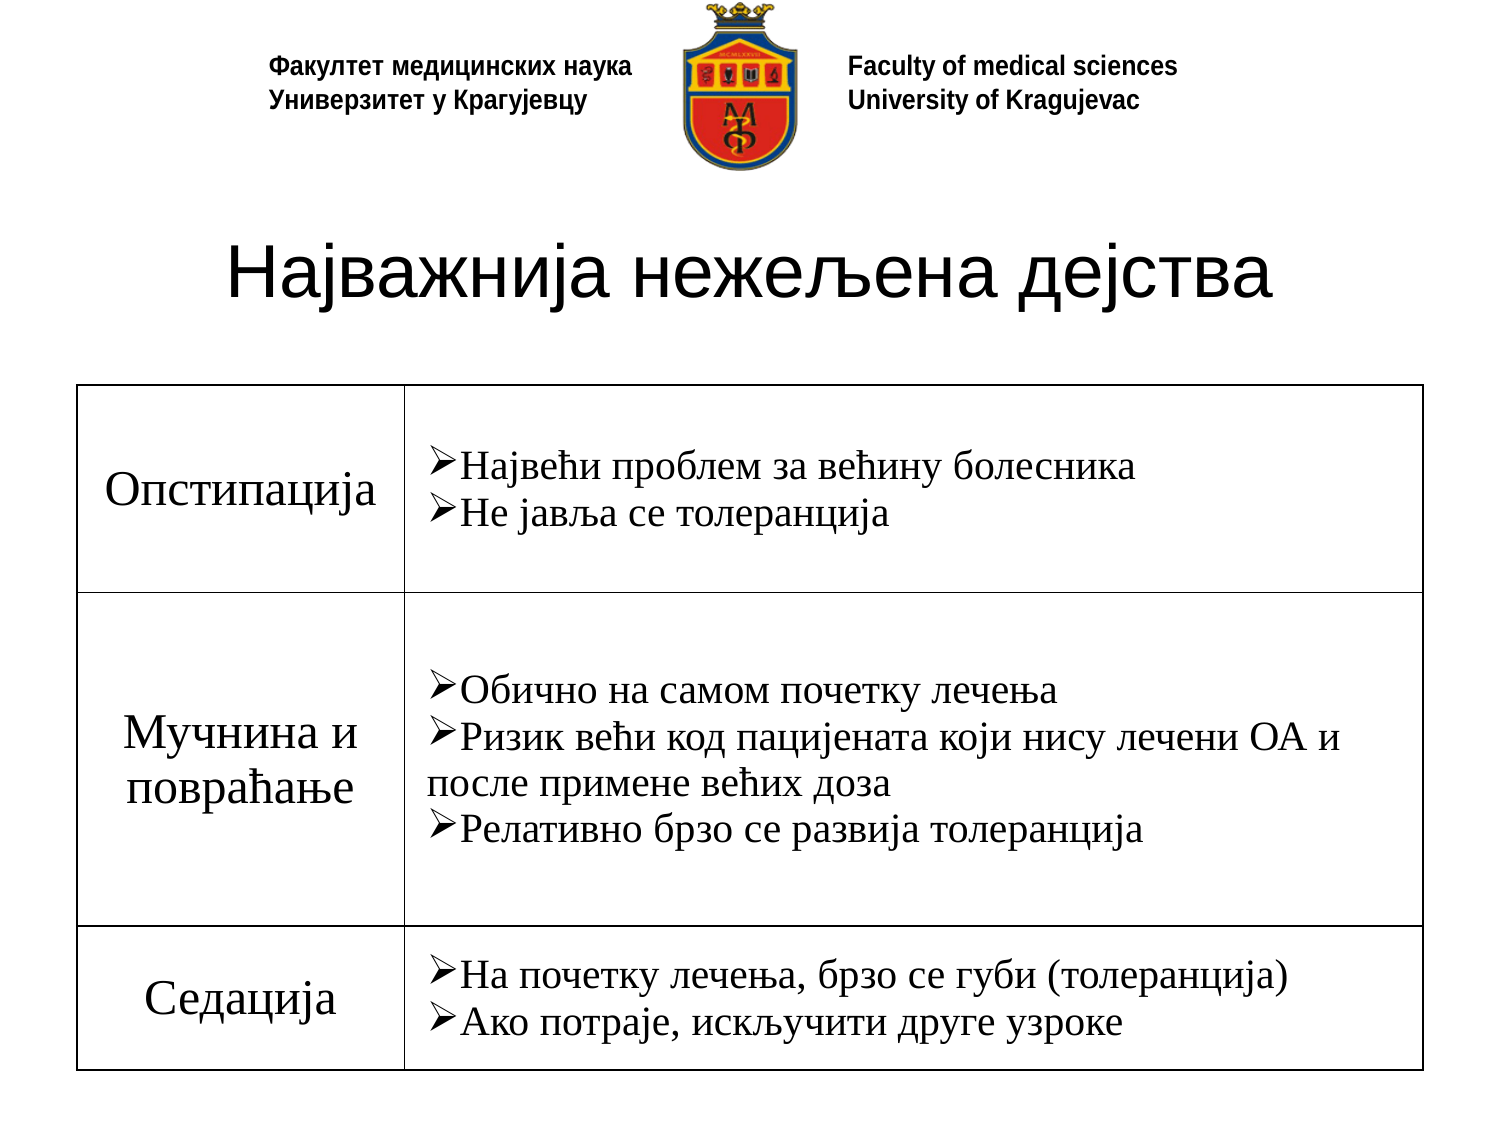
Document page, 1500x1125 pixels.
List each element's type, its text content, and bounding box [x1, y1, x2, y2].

title Најважнија нежељена дејства [74, 173, 1426, 362]
table_cell Обично на самом почетку лечења Ризик већи код пацијената који нису лечени ОА и после примене већих доза Релативно брзо се развија толеранција [405, 593, 1422, 925]
table_header Највећи проблем за већину болесника Не јавља се толеранција [405, 386, 1422, 592]
table_header Опстипација [78, 386, 404, 592]
table_cell Мучнина и повраћање [78, 593, 404, 925]
table_cell На почетку лечења, брзо се губи (толеранција) Ако потраје, искључити друге узроке [405, 927, 1422, 1069]
table_cell Седација [78, 927, 404, 1069]
